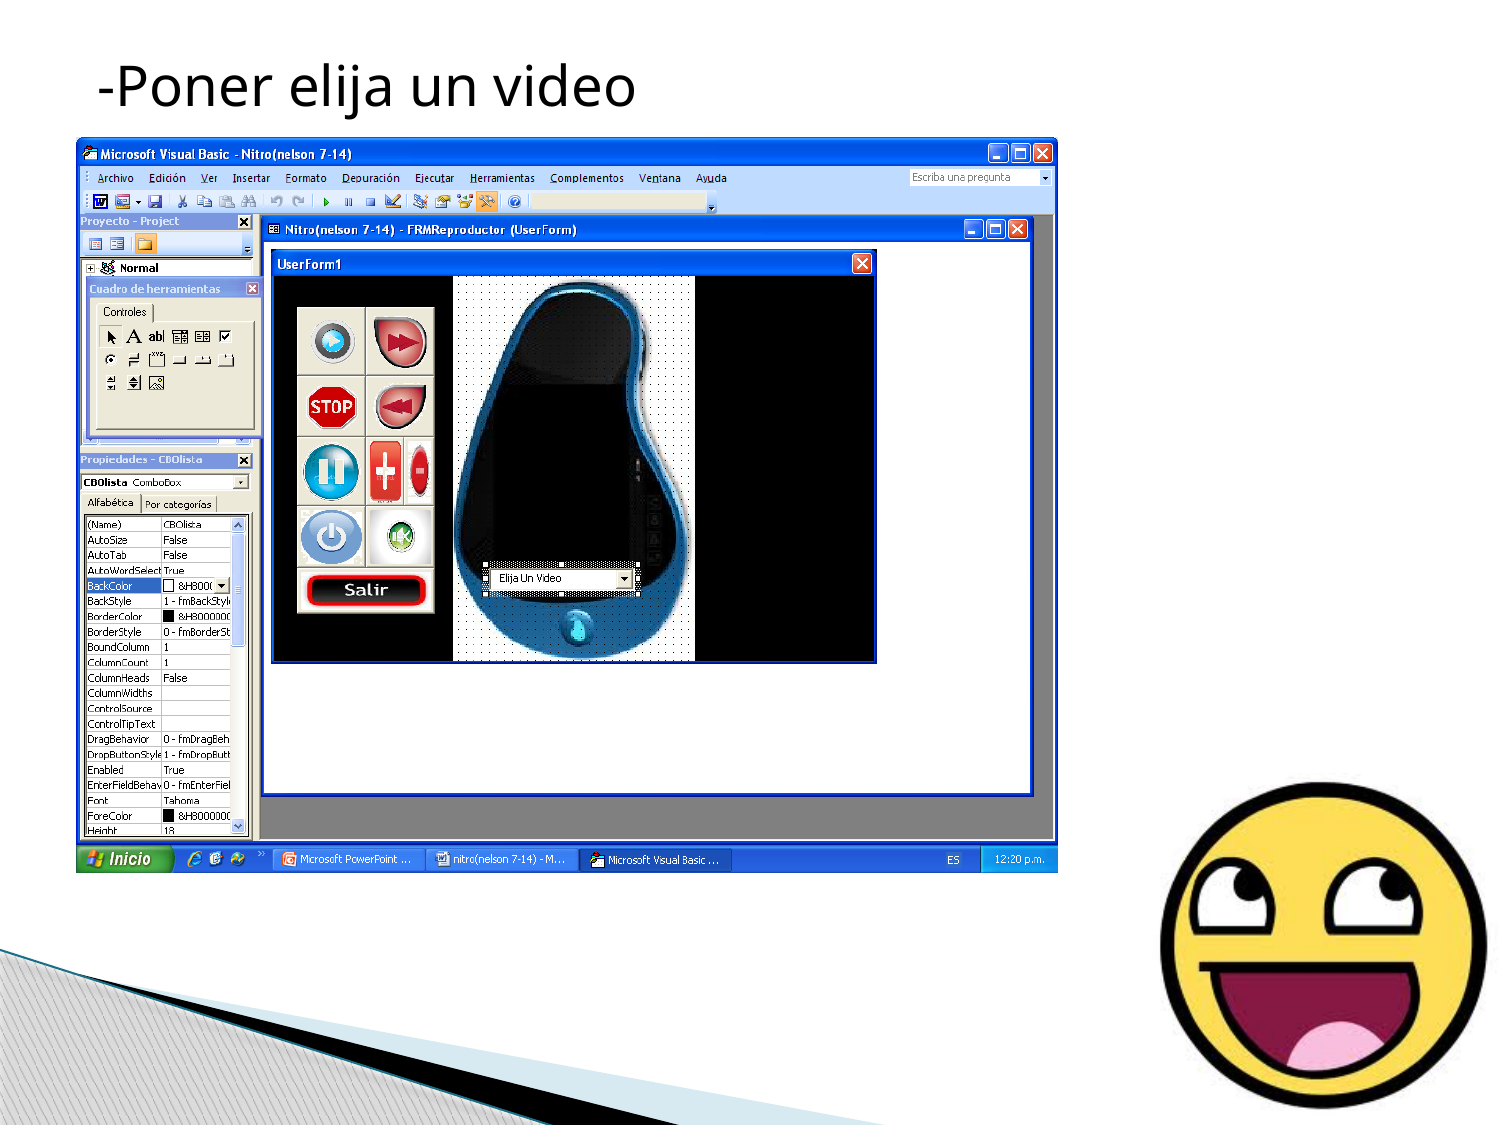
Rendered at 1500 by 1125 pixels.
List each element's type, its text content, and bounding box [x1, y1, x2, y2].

picture [76, 136, 1058, 873]
list -Poner elija un video [64, 42, 1415, 786]
picture [1148, 773, 1500, 1125]
